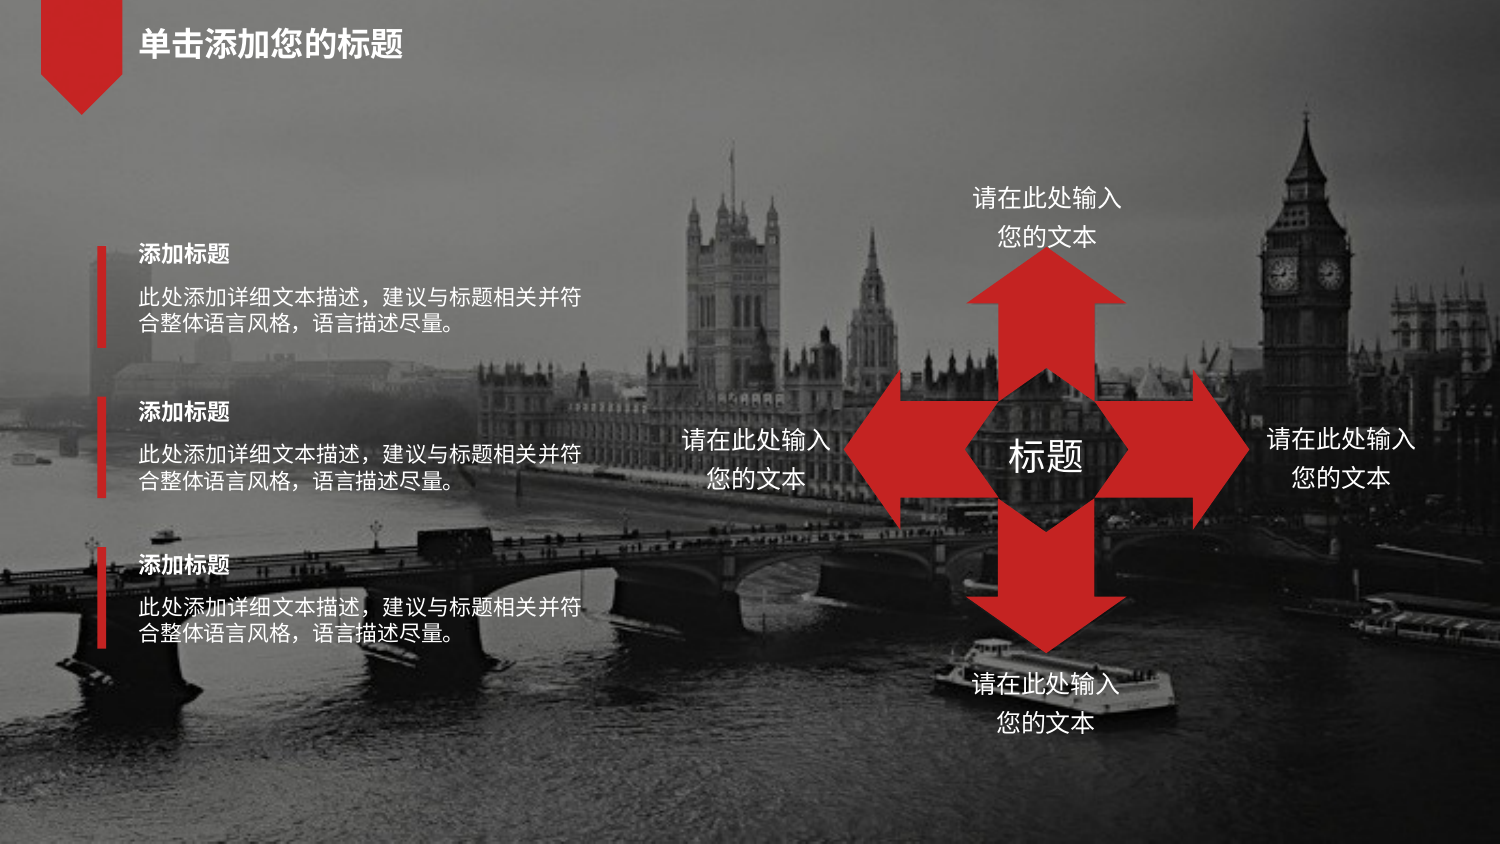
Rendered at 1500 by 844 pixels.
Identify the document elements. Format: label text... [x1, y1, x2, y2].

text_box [41, 0, 438, 115]
text_box [97, 547, 107, 649]
text_box [965, 498, 1127, 654]
text_box [844, 369, 999, 530]
picture [0, 0, 1500, 844]
text_box [966, 257, 1127, 402]
text_box 标题 [970, 427, 1123, 484]
text_box [97, 396, 107, 499]
text_box 请在此处输入您的文本 [1252, 409, 1432, 499]
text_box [123, 390, 598, 505]
text_box 请在此处输入您的文本 [669, 409, 844, 499]
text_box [123, 542, 598, 658]
text_box [1094, 369, 1250, 530]
text_box 请在此处输入您的文本 [956, 167, 1139, 257]
text_box 请在此处输入您的文本 [953, 654, 1139, 744]
text_box [97, 246, 107, 348]
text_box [123, 232, 598, 347]
